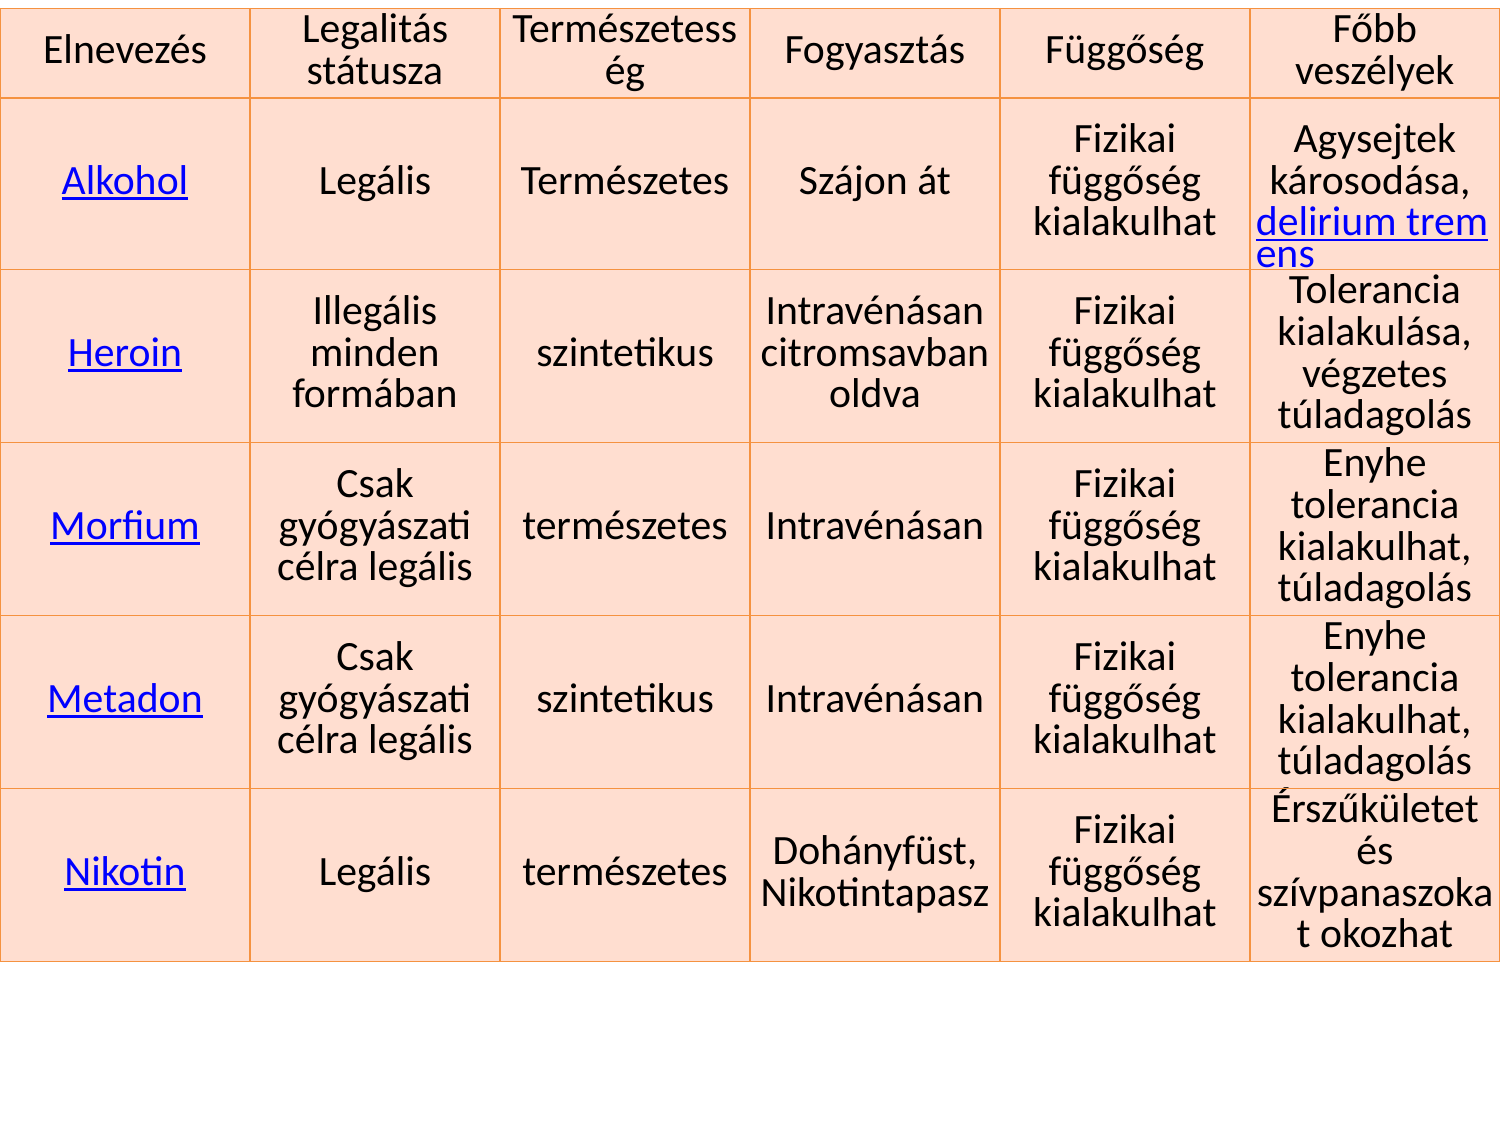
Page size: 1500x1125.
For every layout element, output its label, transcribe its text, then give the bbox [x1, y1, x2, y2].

table_cell Alkohol [1, 99, 249, 269]
table_cell Intravénásan citromsavban oldva [751, 270, 999, 442]
table_header Legalitás státusza [251, 9, 499, 97]
table_cell Illegális minden formában [251, 270, 499, 442]
table_cell Tolerancia kialakulása, végzetes túladagolás [1251, 270, 1499, 442]
table_cell Csak gyógyászati célra legális [251, 443, 499, 615]
table_cell Agysejtek károsodása, delirium tremens [1251, 99, 1499, 269]
table_header Természetesség [501, 9, 749, 97]
table_cell Intravénásan [751, 616, 999, 788]
table_cell Csak gyógyászati célra legális [251, 616, 499, 788]
table_header Fogyasztás [751, 9, 999, 97]
table_cell szintetikus [501, 616, 749, 788]
table_cell Fizikai függőség kialakulhat [1001, 789, 1249, 961]
table_header Főbb veszélyek [1251, 9, 1499, 97]
table_cell Dohányfüst, Nikotintapasz [751, 789, 999, 961]
table_cell Legális [251, 789, 499, 961]
table_cell Enyhe tolerancia kialakulhat, túladagolás [1251, 443, 1499, 615]
table_cell Legális [251, 99, 499, 269]
table_cell természetes [501, 443, 749, 615]
table_cell Fizikai függőség kialakulhat [1001, 443, 1249, 615]
table_header Függőség [1001, 9, 1249, 97]
table_cell Természetes [501, 99, 749, 269]
table_cell Intravénásan [751, 443, 999, 615]
table_cell Fizikai függőség kialakulhat [1001, 270, 1249, 442]
table_cell Enyhe tolerancia kialakulhat, túladagolás [1251, 616, 1499, 788]
table_header Elnevezés [1, 9, 249, 97]
table_cell Metadon [1, 616, 249, 788]
table_cell Nikotin [1, 789, 249, 961]
table_cell Érszűkületet és szívpanaszokat okozhat [1251, 789, 1499, 961]
table_cell Szájon át [751, 99, 999, 269]
table_cell szintetikus [501, 270, 749, 442]
table_cell Fizikai függőség kialakulhat [1001, 99, 1249, 269]
table_cell Heroin [1, 270, 249, 442]
table_cell Fizikai függőség kialakulhat [1001, 616, 1249, 788]
table_cell Morfium [1, 443, 249, 615]
table_cell természetes [501, 789, 749, 961]
